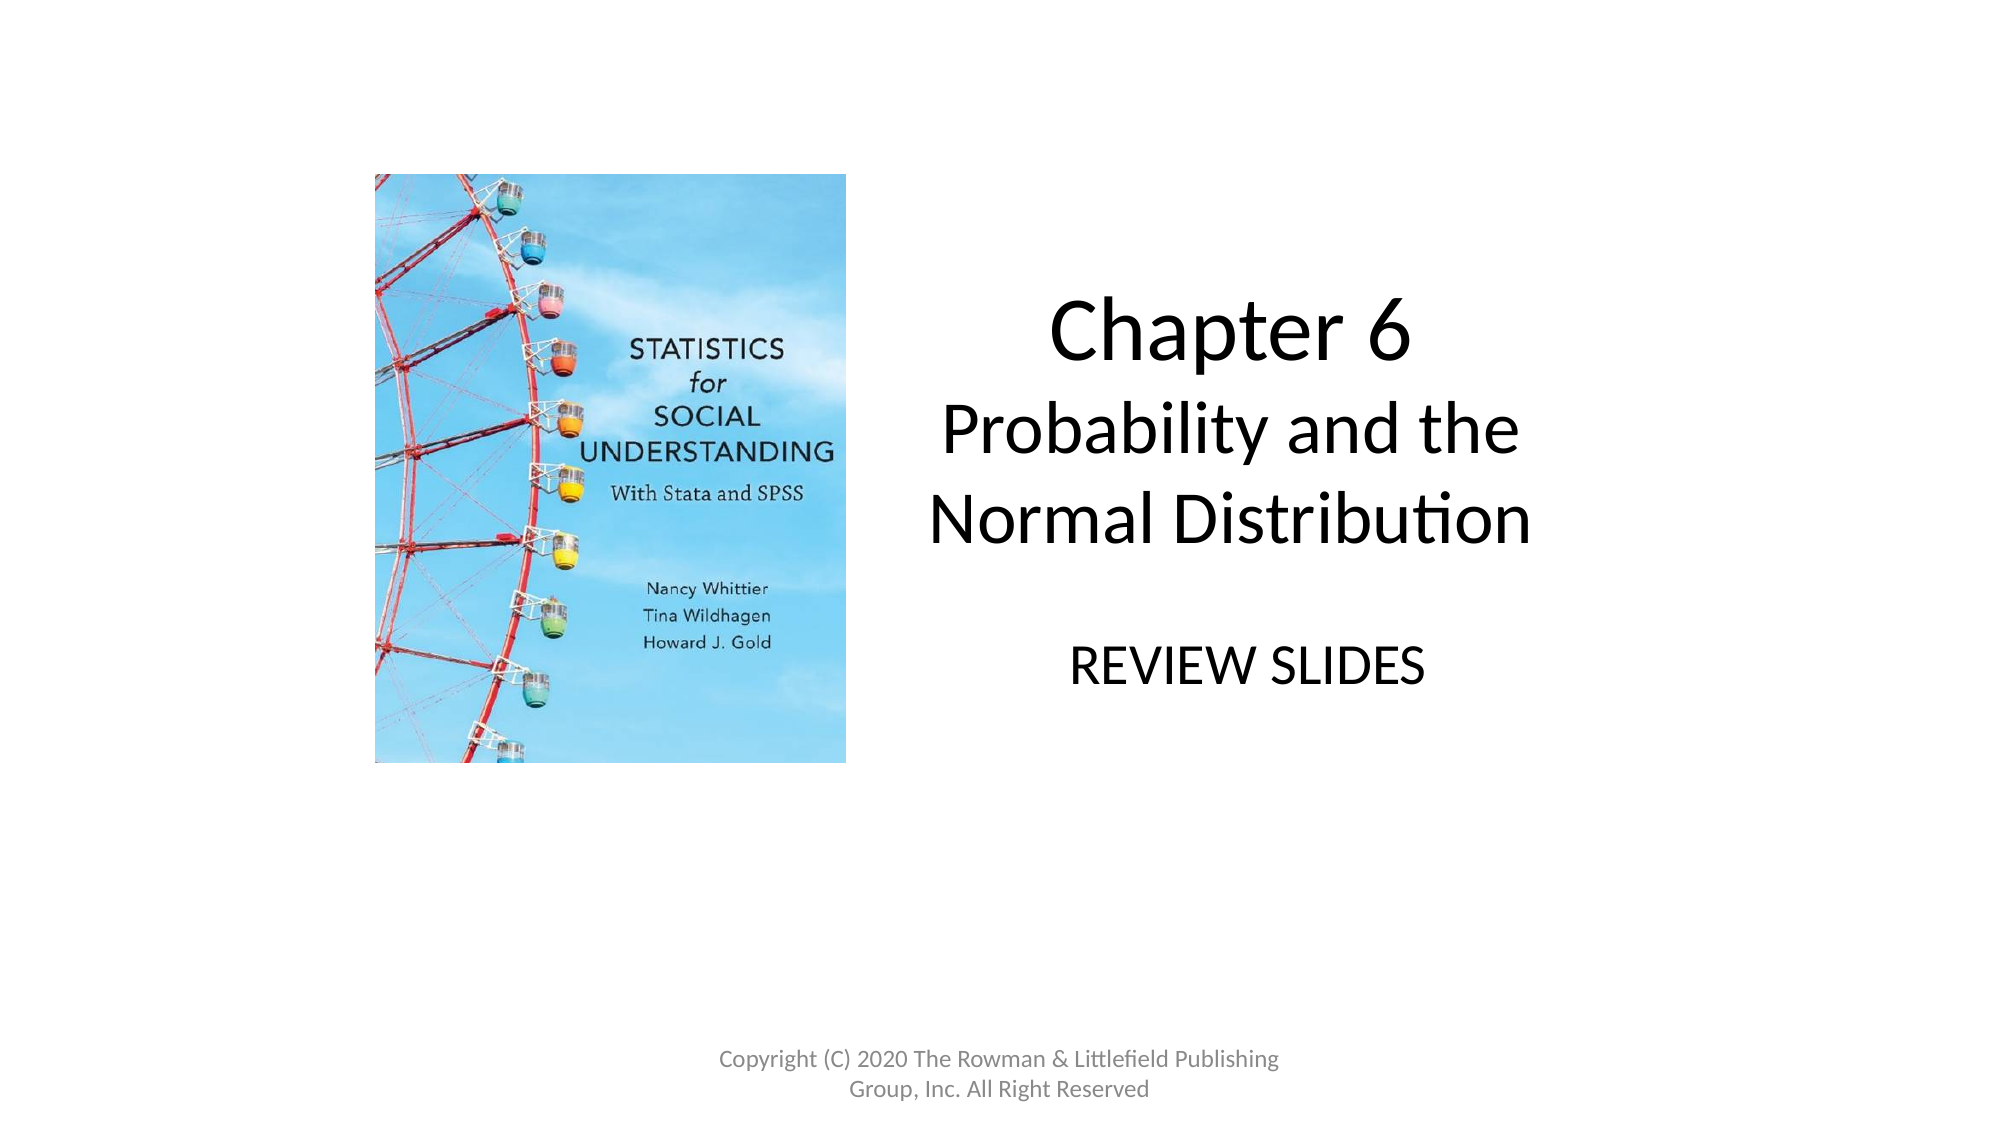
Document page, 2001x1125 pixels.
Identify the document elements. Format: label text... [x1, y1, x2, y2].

subtitle REVIEW SLIDES [848, 618, 1649, 907]
title Chapter 6 Probability and the Normal Distribution [850, 348, 1650, 590]
picture [374, 174, 846, 763]
footer Copyright (C) 2020 The Rowman & Littlefield Publishing Group, Inc. All Right Reserved [683, 1042, 1317, 1103]
